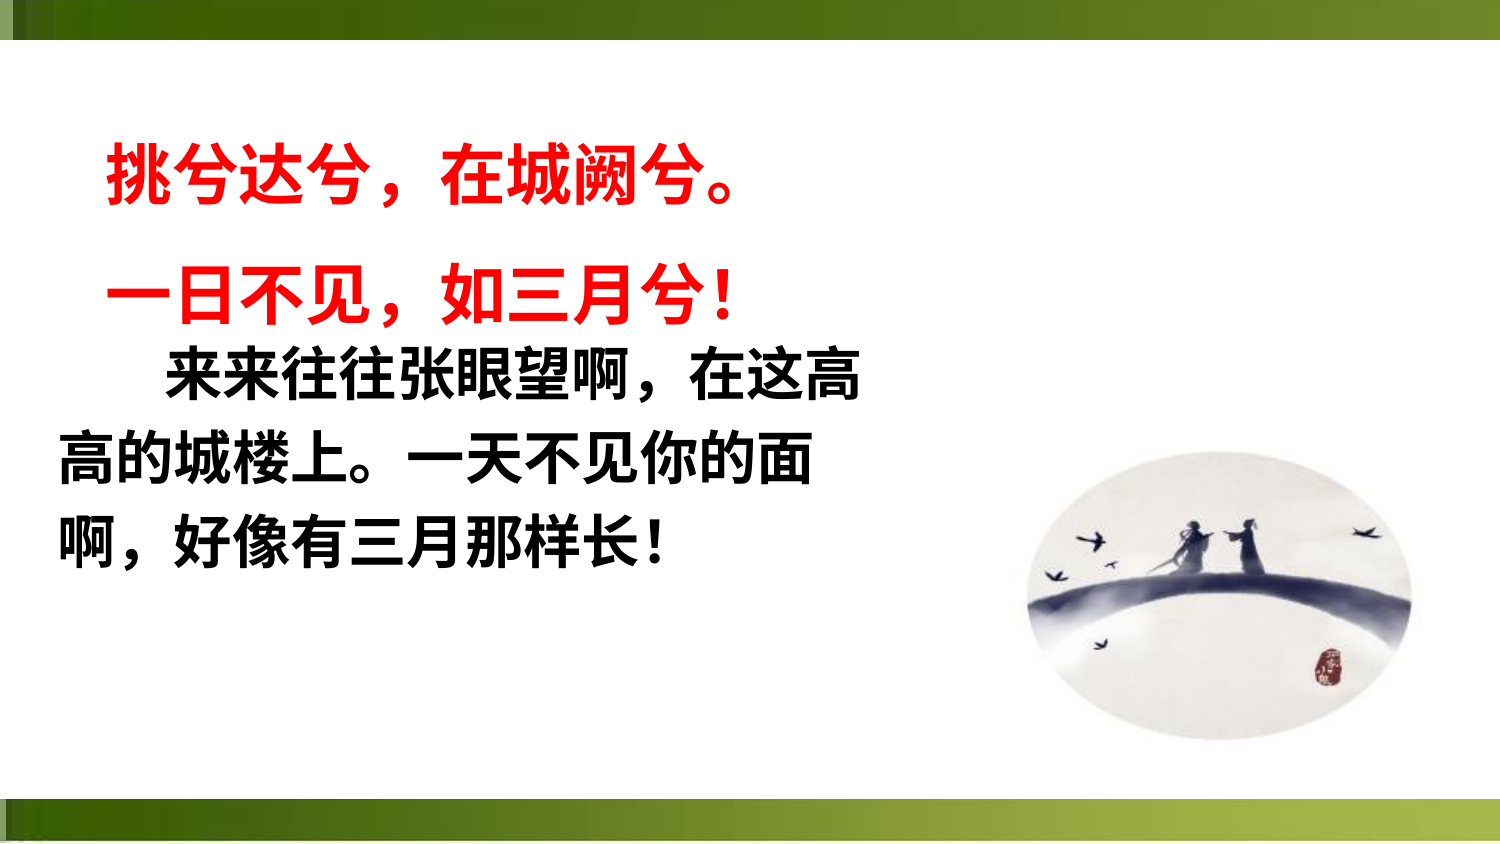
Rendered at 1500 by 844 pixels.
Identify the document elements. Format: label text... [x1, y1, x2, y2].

text_box 挑兮达兮，在城阙兮。一日不见，如三月兮！ [90, 85, 821, 340]
picture [1009, 439, 1428, 754]
picture [0, 799, 1500, 843]
picture [0, 0, 1500, 40]
text_box 来来往往张眼望啊，在这高高的城楼上。一天不见你的面啊，好像有三月那样长！ [42, 315, 927, 583]
